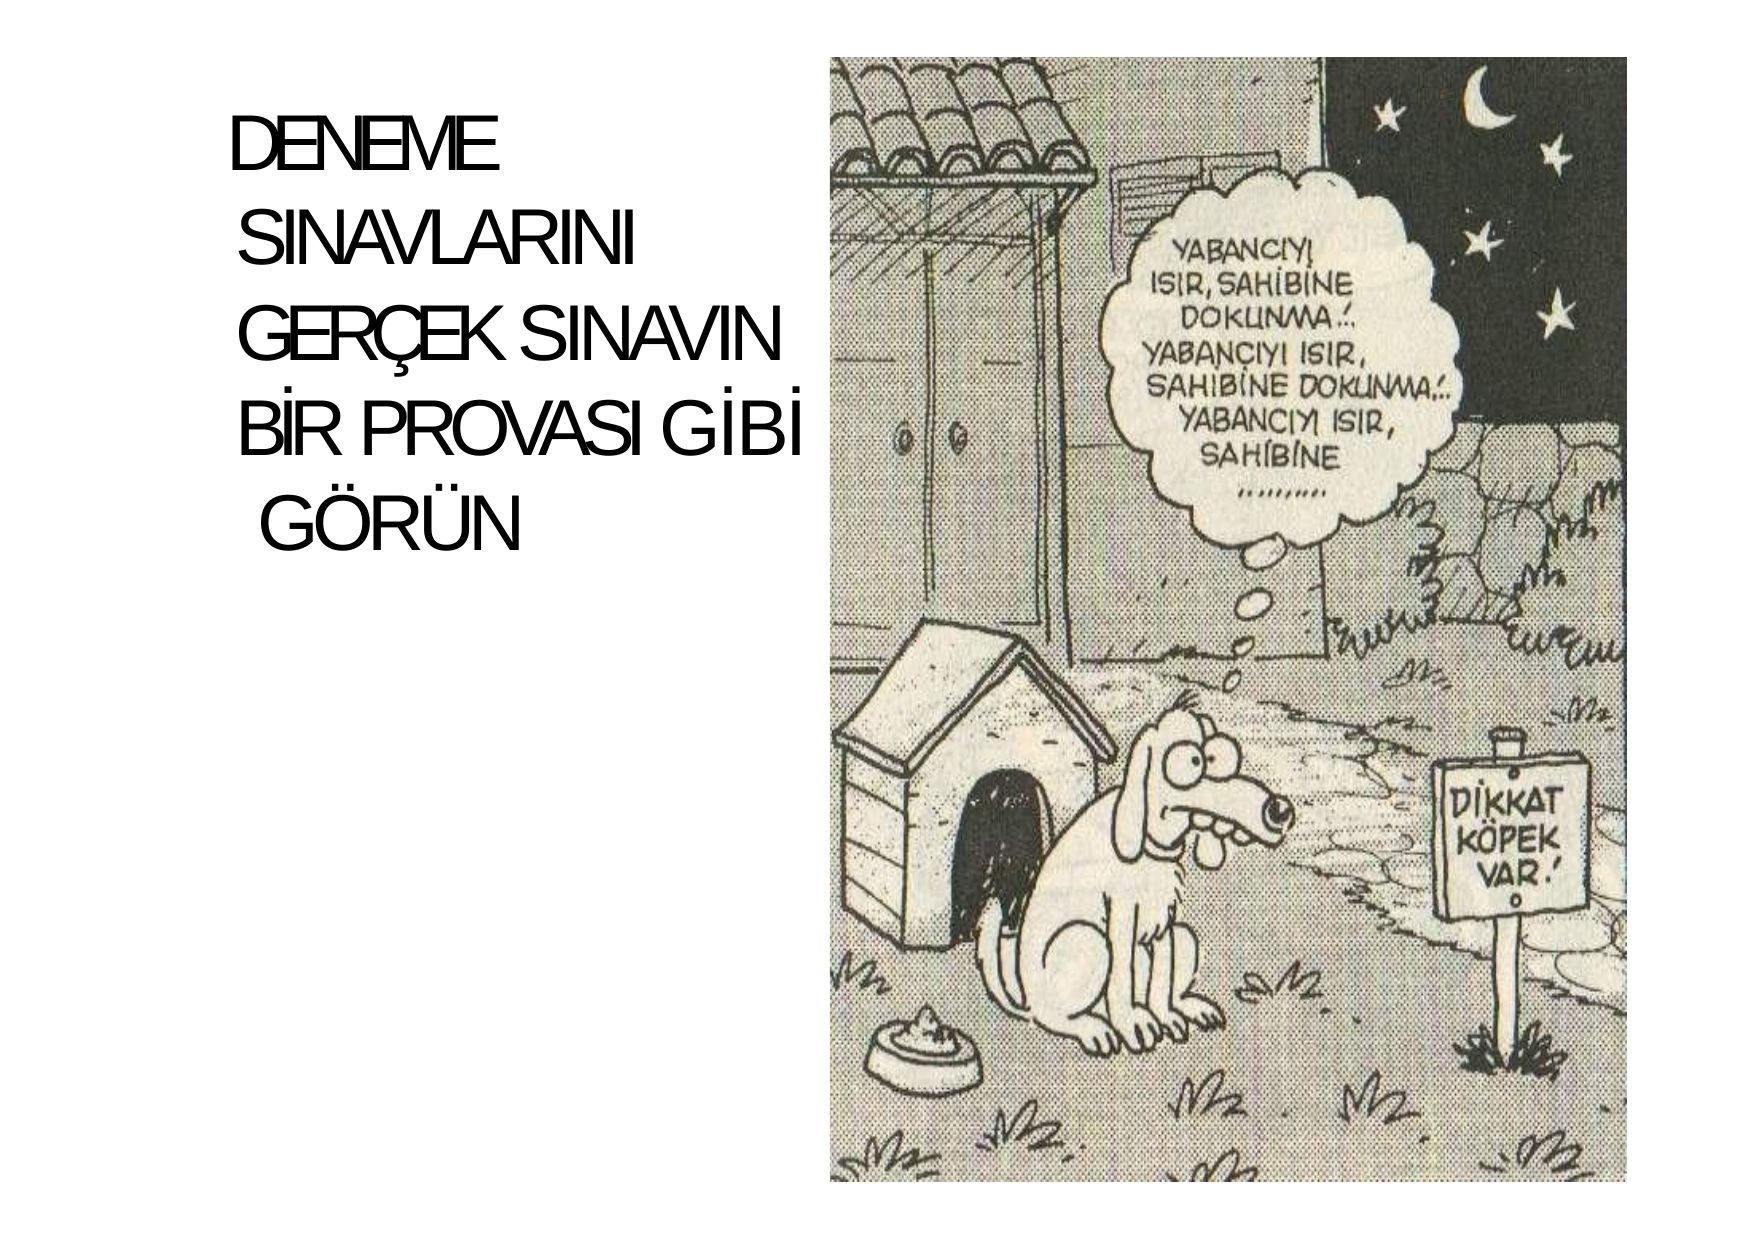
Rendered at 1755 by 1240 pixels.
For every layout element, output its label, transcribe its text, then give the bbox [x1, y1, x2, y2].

title DENEME SINAVLARINI GERÇEK SINAVIN BİR PROVASI GİBİ GÖRÜN [224, 88, 813, 567]
text_box [829, 57, 1627, 1182]
